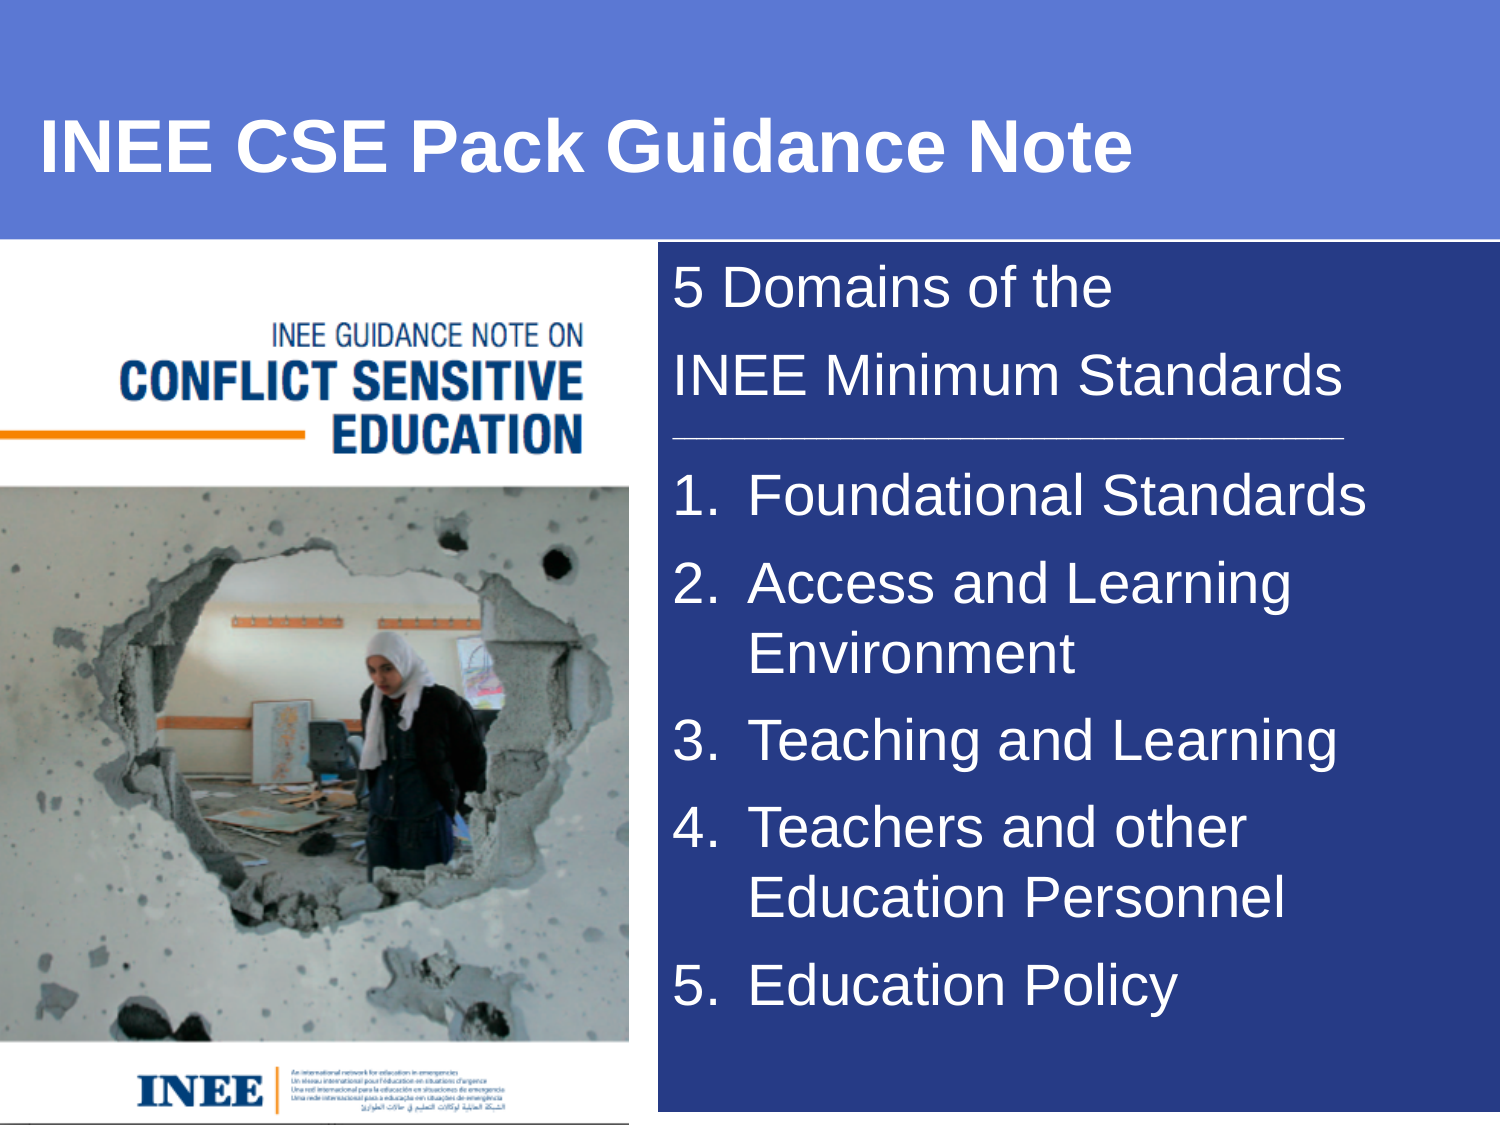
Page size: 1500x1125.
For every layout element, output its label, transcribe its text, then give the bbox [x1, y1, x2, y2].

picture [0, 257, 629, 1125]
text_box 5 Domains of the INEE Minimum Standards ________________________________________________________ Foundational Standards Access and Learning Environment Teaching and Learning Teachers and other Education Personnel Education Policy [658, 242, 1500, 1112]
text_box INEE CSE Pack Guidance Note [24, 99, 1466, 185]
